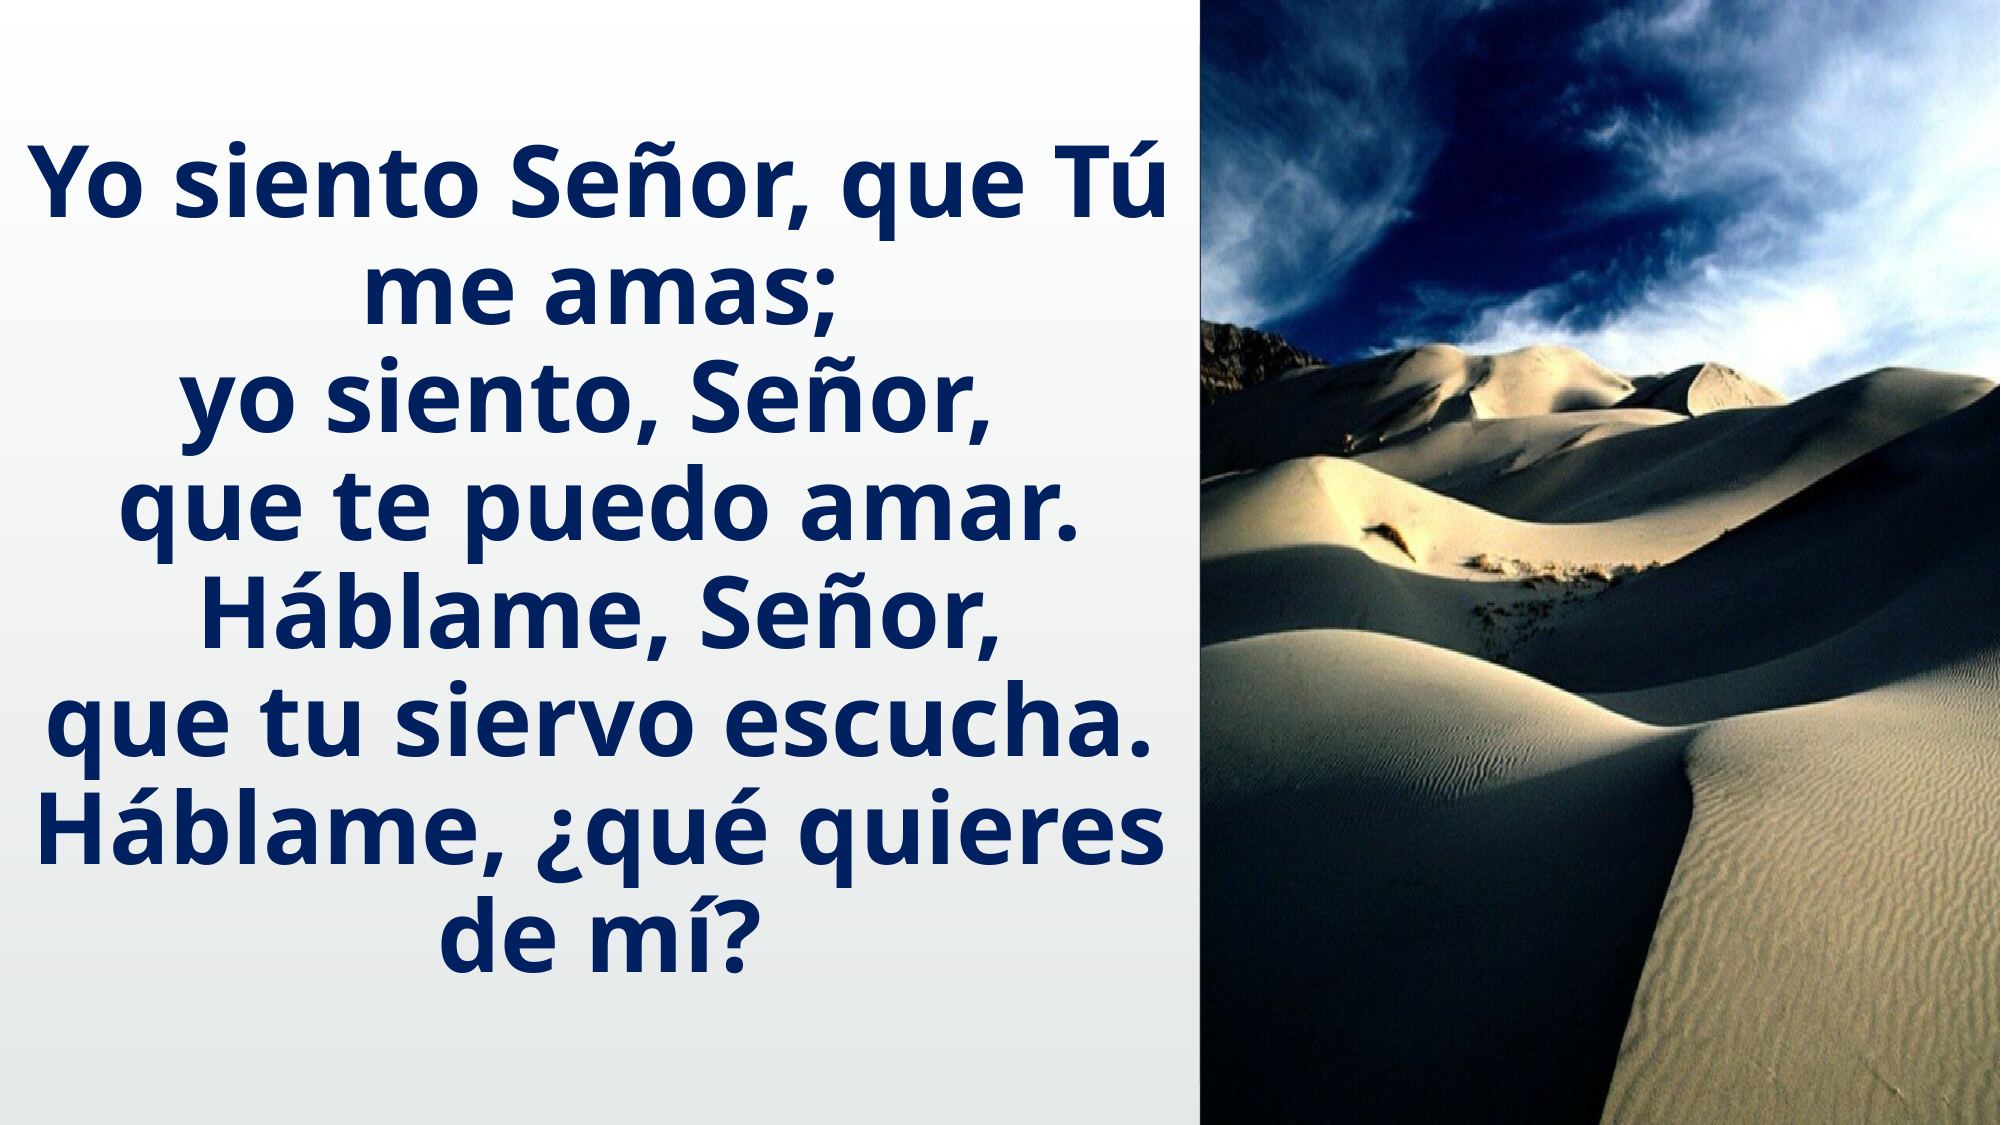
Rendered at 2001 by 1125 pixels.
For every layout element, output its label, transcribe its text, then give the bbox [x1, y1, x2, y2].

picture [1200, 0, 2000, 1125]
title Yo siento Señor, que Tú me amas; yo siento, Señor, que te puedo amar. Háblame, Señor, que tu siervo escucha. Háblame, ¿qué quieres de mí? [0, 0, 1200, 1125]
